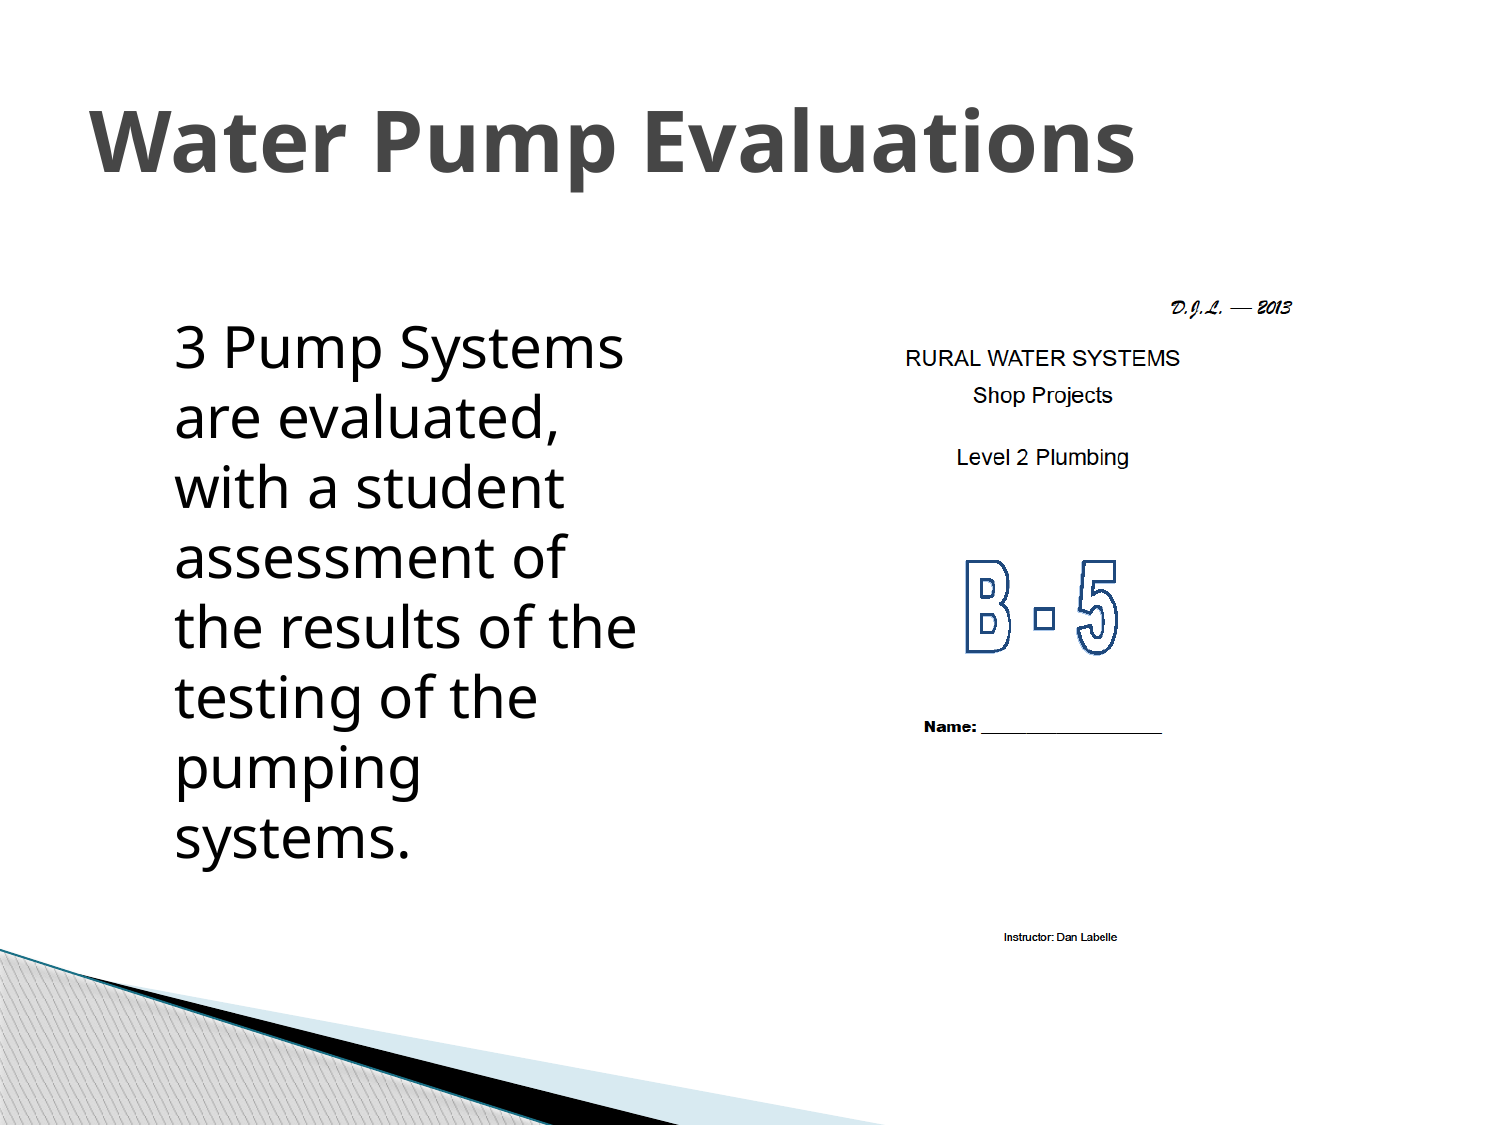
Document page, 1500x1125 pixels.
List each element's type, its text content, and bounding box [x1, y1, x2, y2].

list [761, 255, 1336, 998]
text_box 3 Pump Systems are evaluated, with a student assessment of the results of the testing of the pumping systems. [159, 302, 680, 878]
title Water Pump Evaluations [75, 45, 1425, 233]
